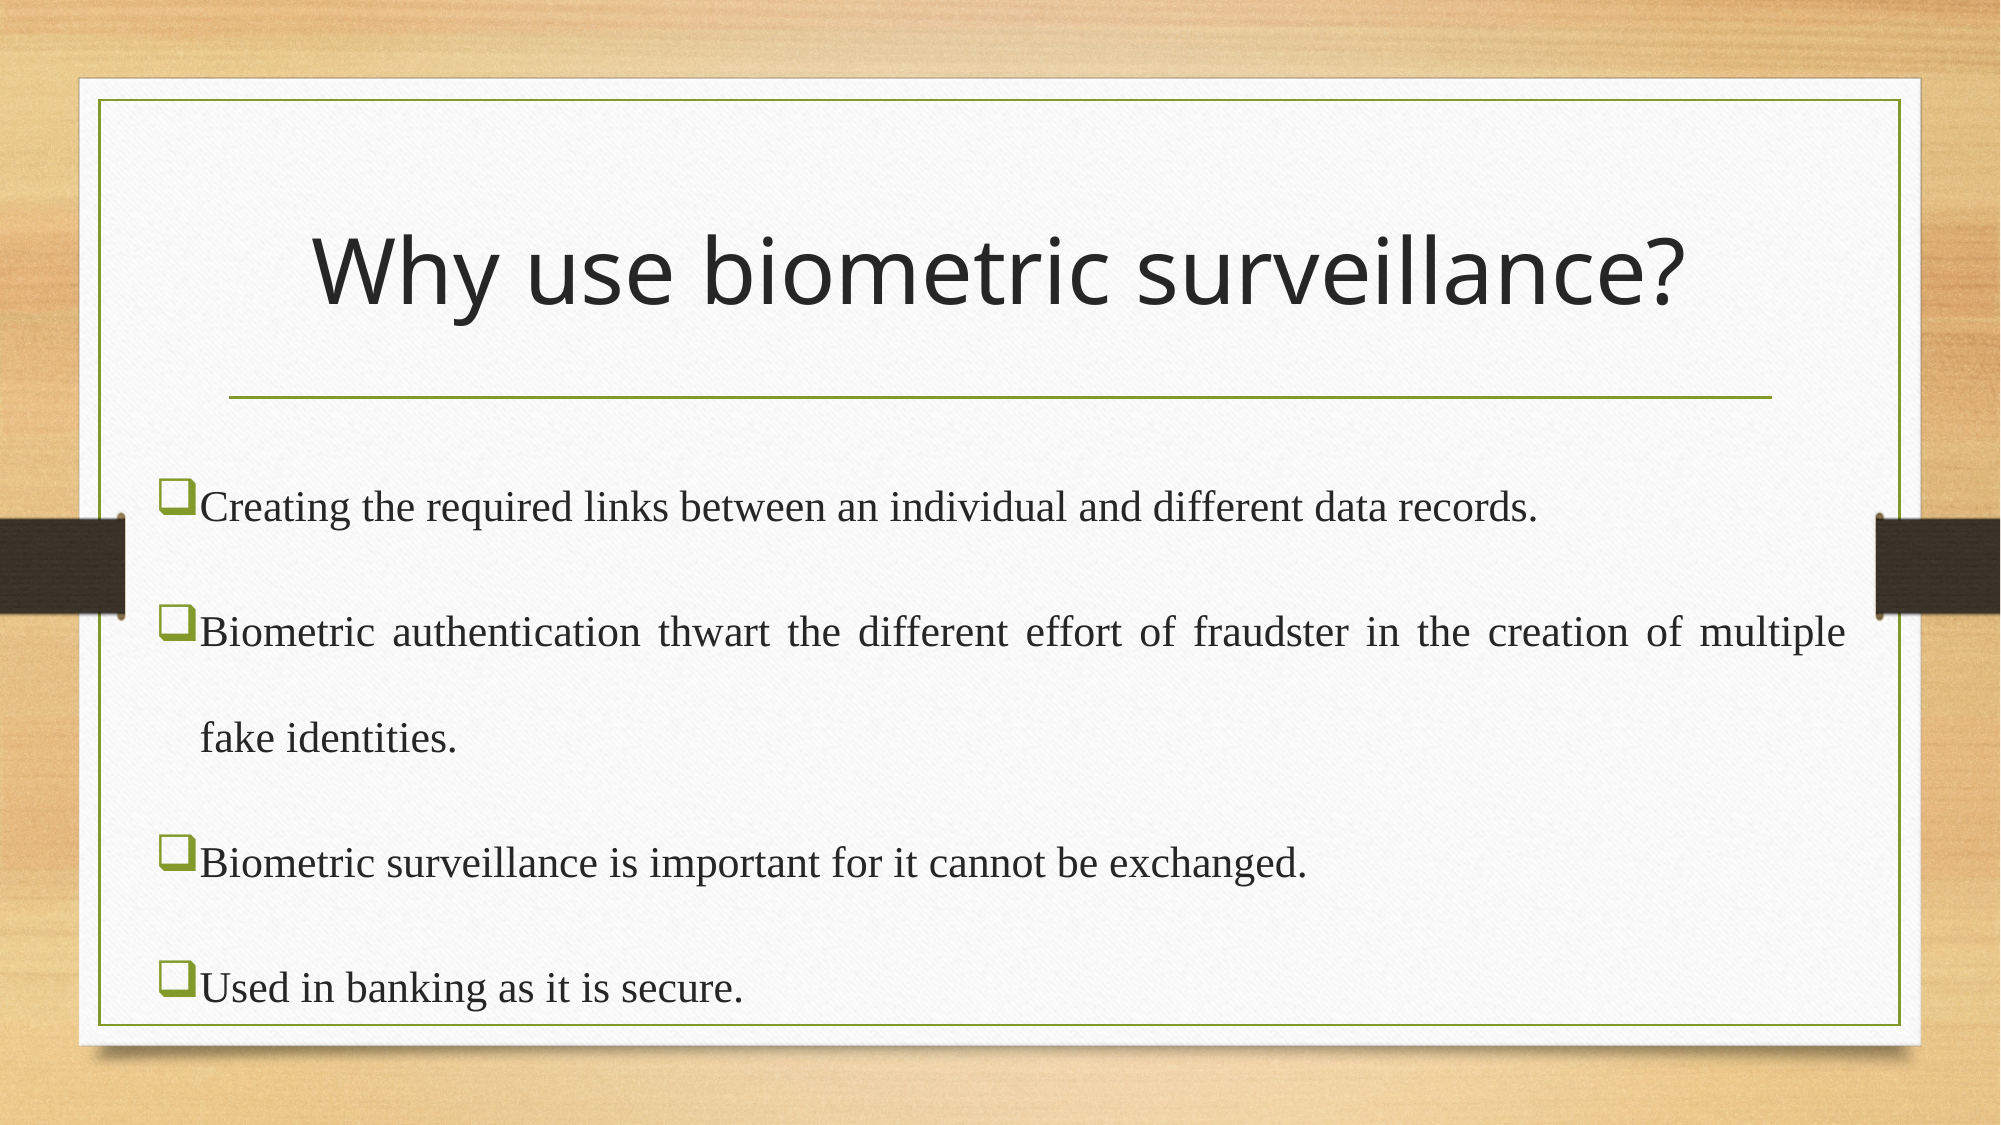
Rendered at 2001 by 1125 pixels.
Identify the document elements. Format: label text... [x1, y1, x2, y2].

title Why use biometric surveillance? [212, 161, 1788, 375]
picture [0, 0, 2001, 1125]
list Creating the required links between an individual and different data records. Biometric authentication thwart the different effort of fraudster in the creation of multiple fake identities. Biometric surveillance is important for it cannot be exchanged. Used in banking as it is secure. [140, 416, 1865, 1025]
